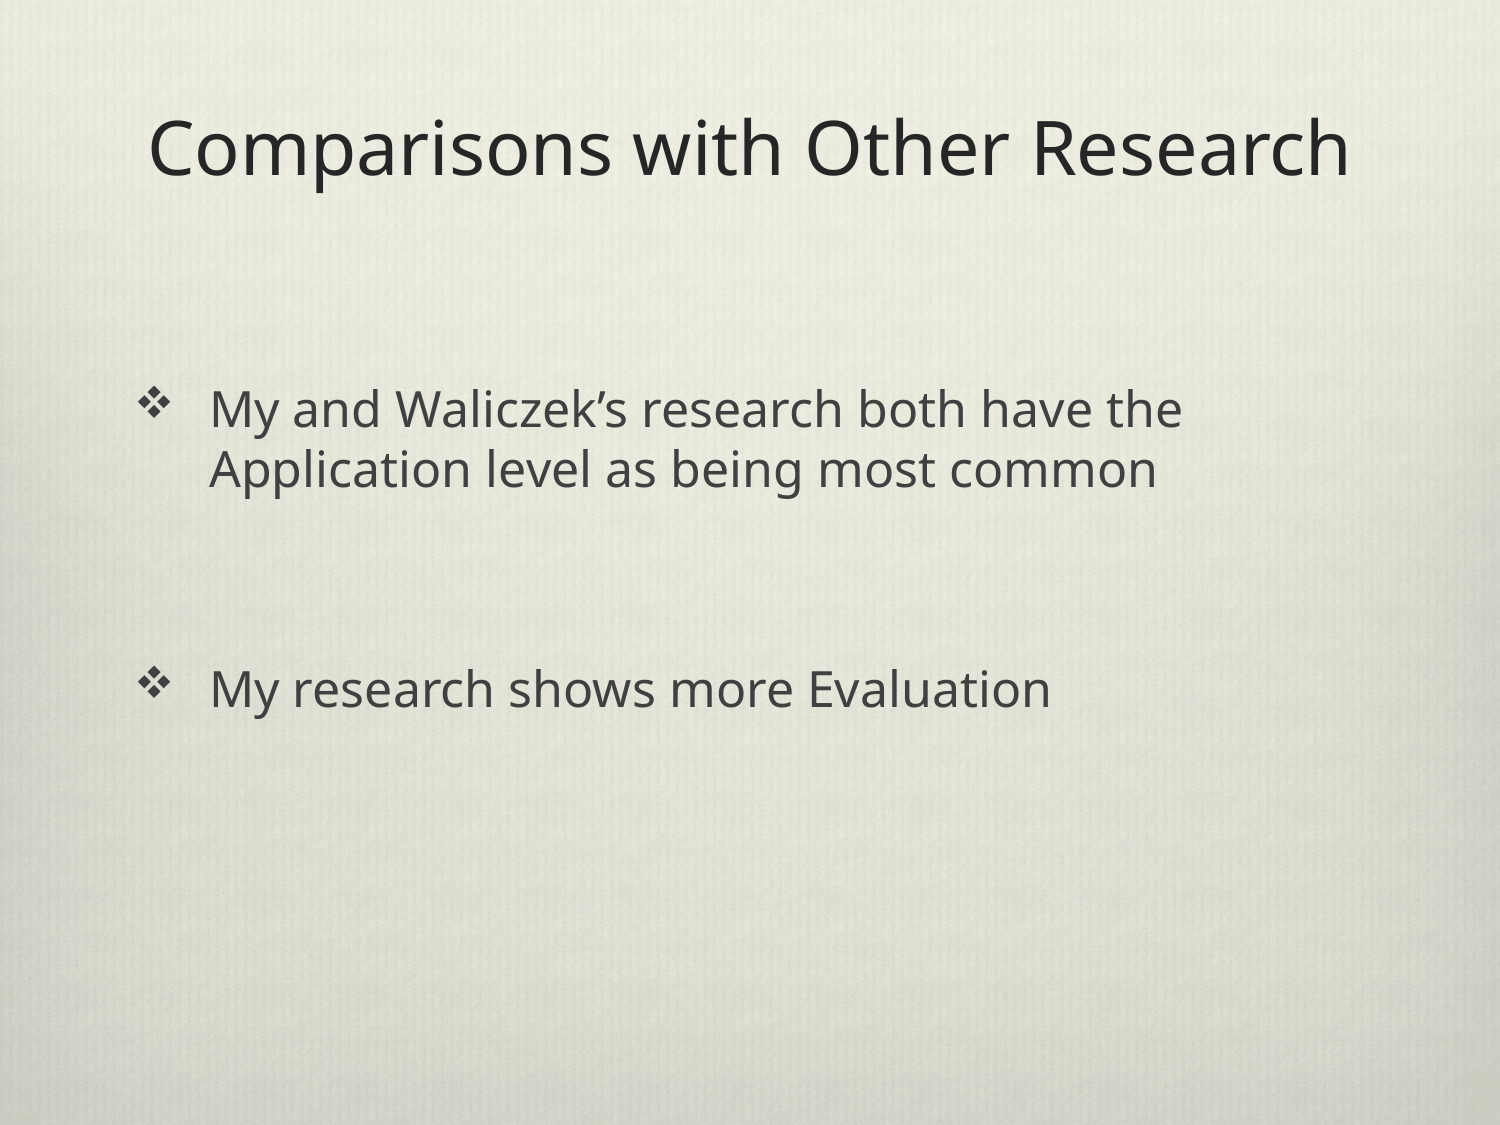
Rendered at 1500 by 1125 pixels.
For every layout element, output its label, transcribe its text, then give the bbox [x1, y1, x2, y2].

list My and Waliczek’s research both have the Application level as being most common My research shows more Evaluation [119, 260, 1381, 1011]
title Comparisons with Other Research [119, 51, 1381, 240]
